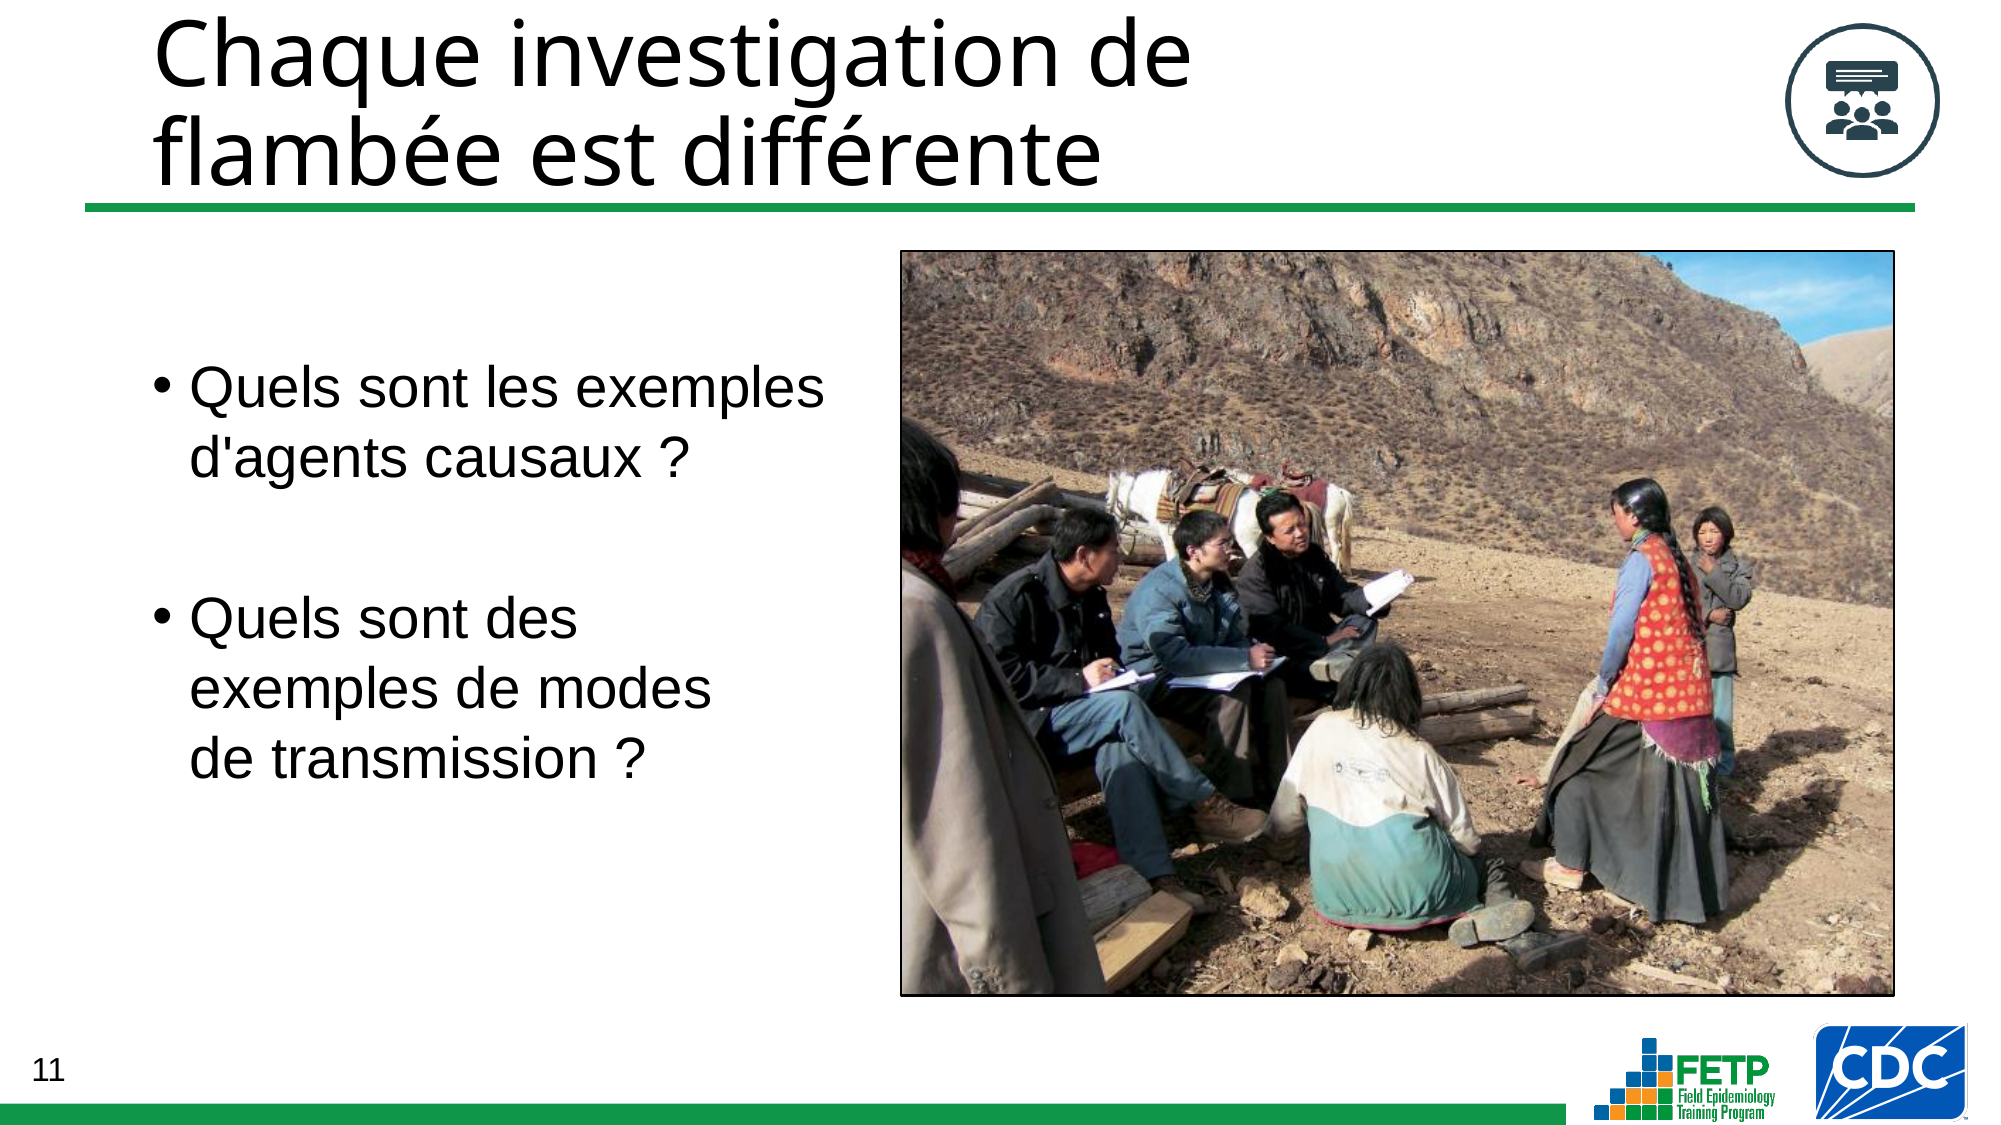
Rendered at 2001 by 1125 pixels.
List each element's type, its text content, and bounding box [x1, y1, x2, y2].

picture [1785, 23, 1940, 178]
list Quels sont les exemples d'agents causaux ? Quels sont des exemples de modes de transmission ? [137, 341, 858, 828]
text_box Chaque investigation de flambée est différente [137, 0, 1563, 207]
picture [1813, 1023, 1968, 1122]
picture [1594, 1038, 1775, 1122]
picture [901, 251, 1893, 995]
